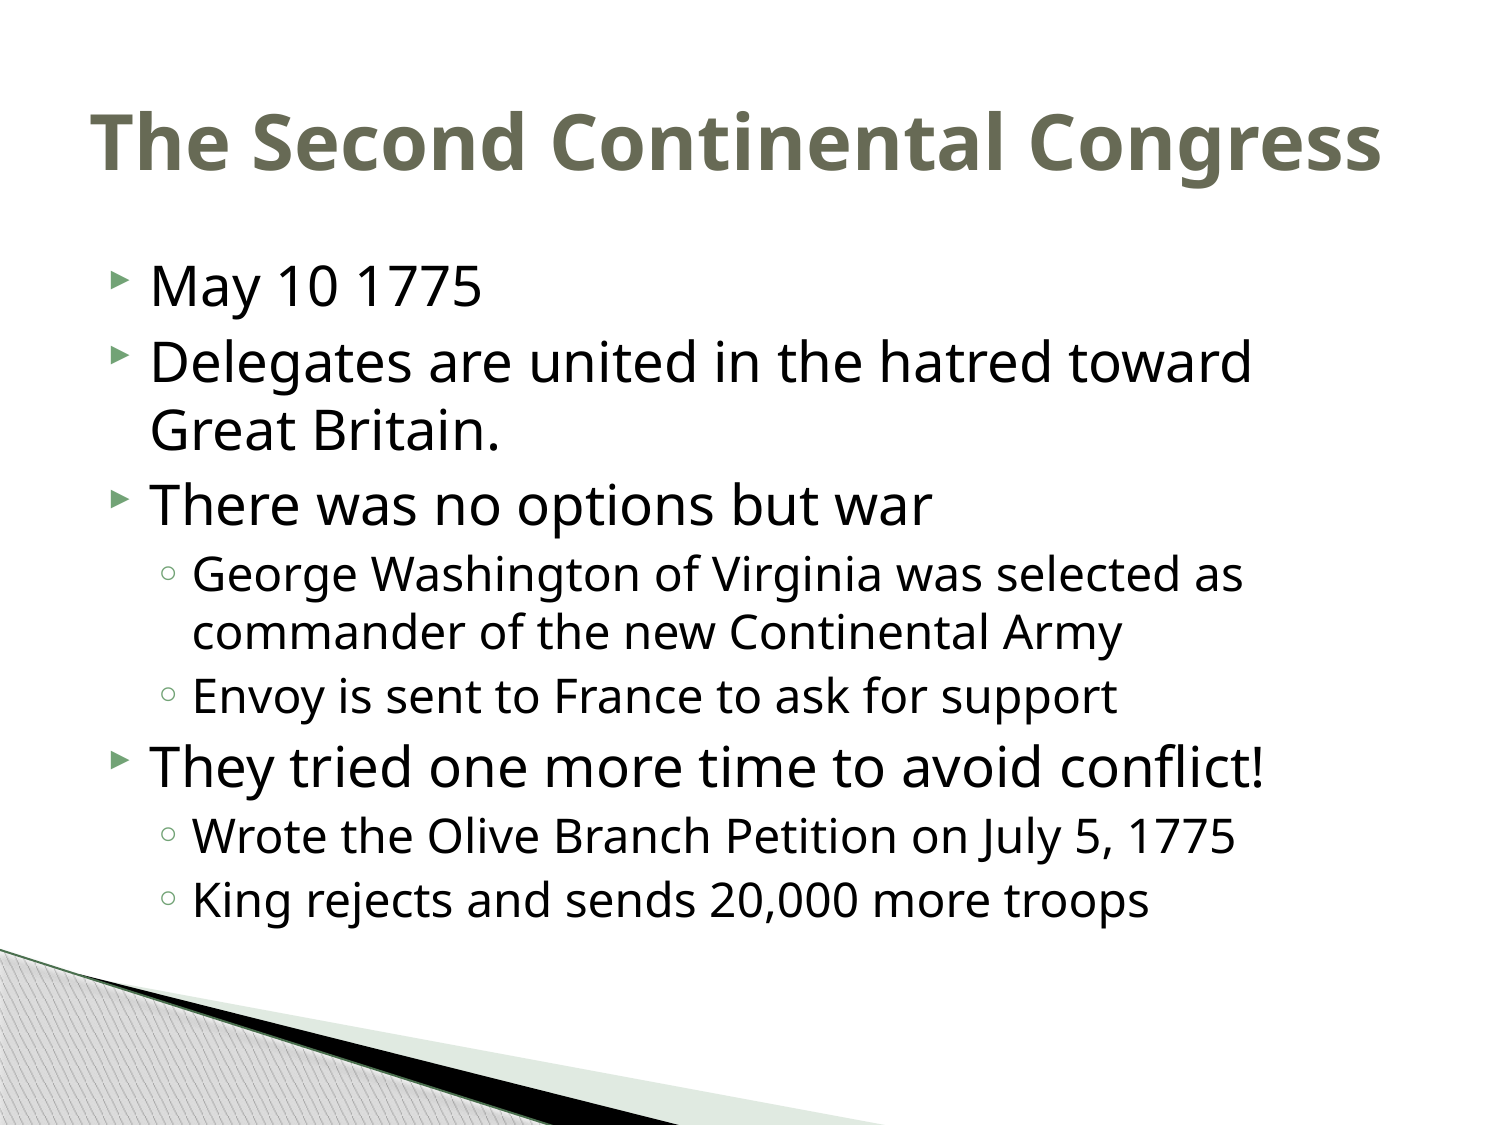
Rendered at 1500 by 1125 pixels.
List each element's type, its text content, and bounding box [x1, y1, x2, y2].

list May 10 1775 Delegates are united in the hatred toward Great Britain. There was no options but war George Washington of Virginia was selected as commander of the new Continental Army Envoy is sent to France to ask for support They tried one more time to avoid conflict! Wrote the Olive Branch Petition on July 5, 1775 King rejects and sends 20,000 more troops [75, 243, 1425, 986]
title The Second Continental Congress [75, 45, 1425, 233]
